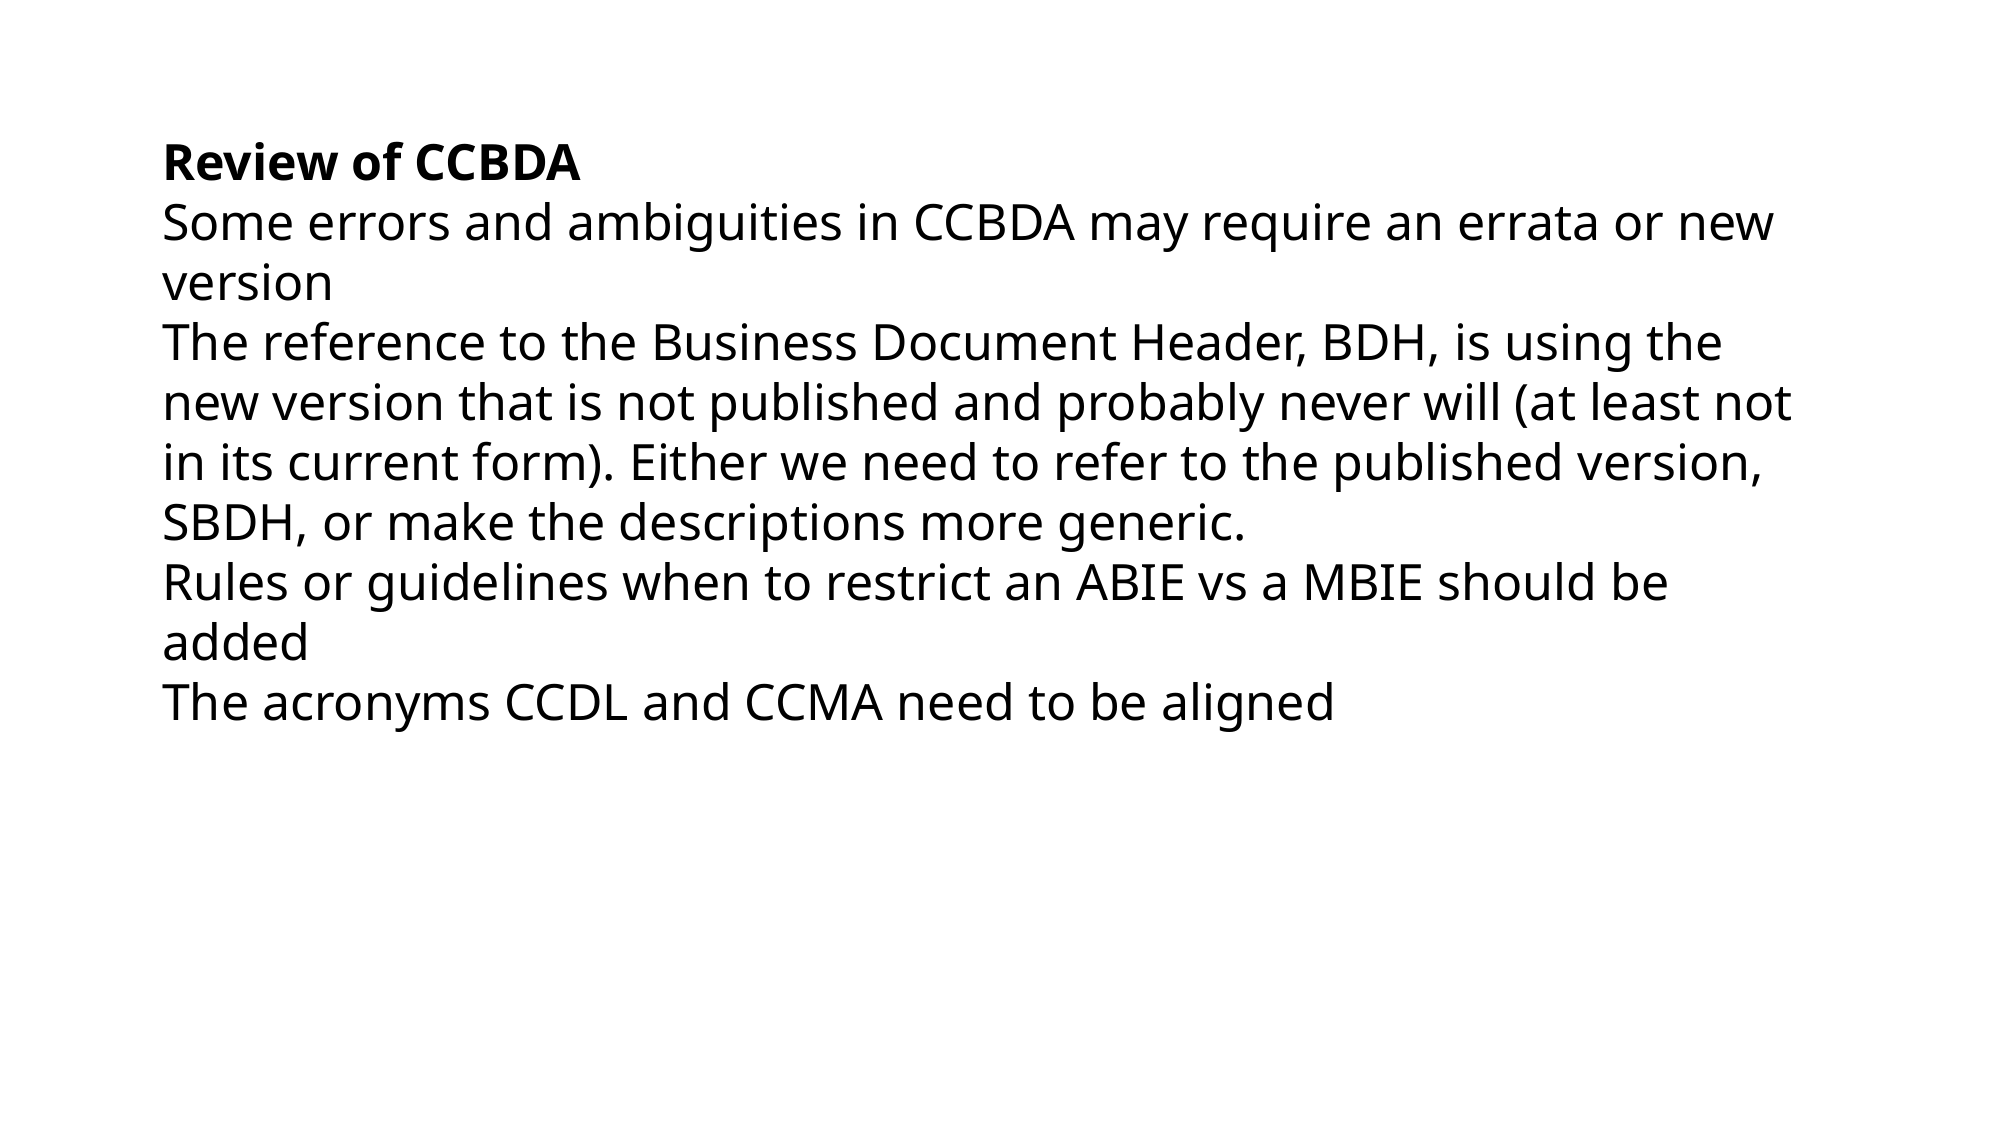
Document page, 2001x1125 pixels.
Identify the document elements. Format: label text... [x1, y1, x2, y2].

text_box Review of CCBDA Some errors and ambiguities in CCBDA may require an errata or new version The reference to the Business Document Header, BDH, is using the new version that is not published and probably never will (at least not in its current form). Either we need to refer to the published version, SBDH, or make the descriptions more generic. Rules or guidelines when to restrict an ABIE vs a MBIE should be added The acronyms CCDL and CCMA need to be aligned [147, 122, 1835, 798]
